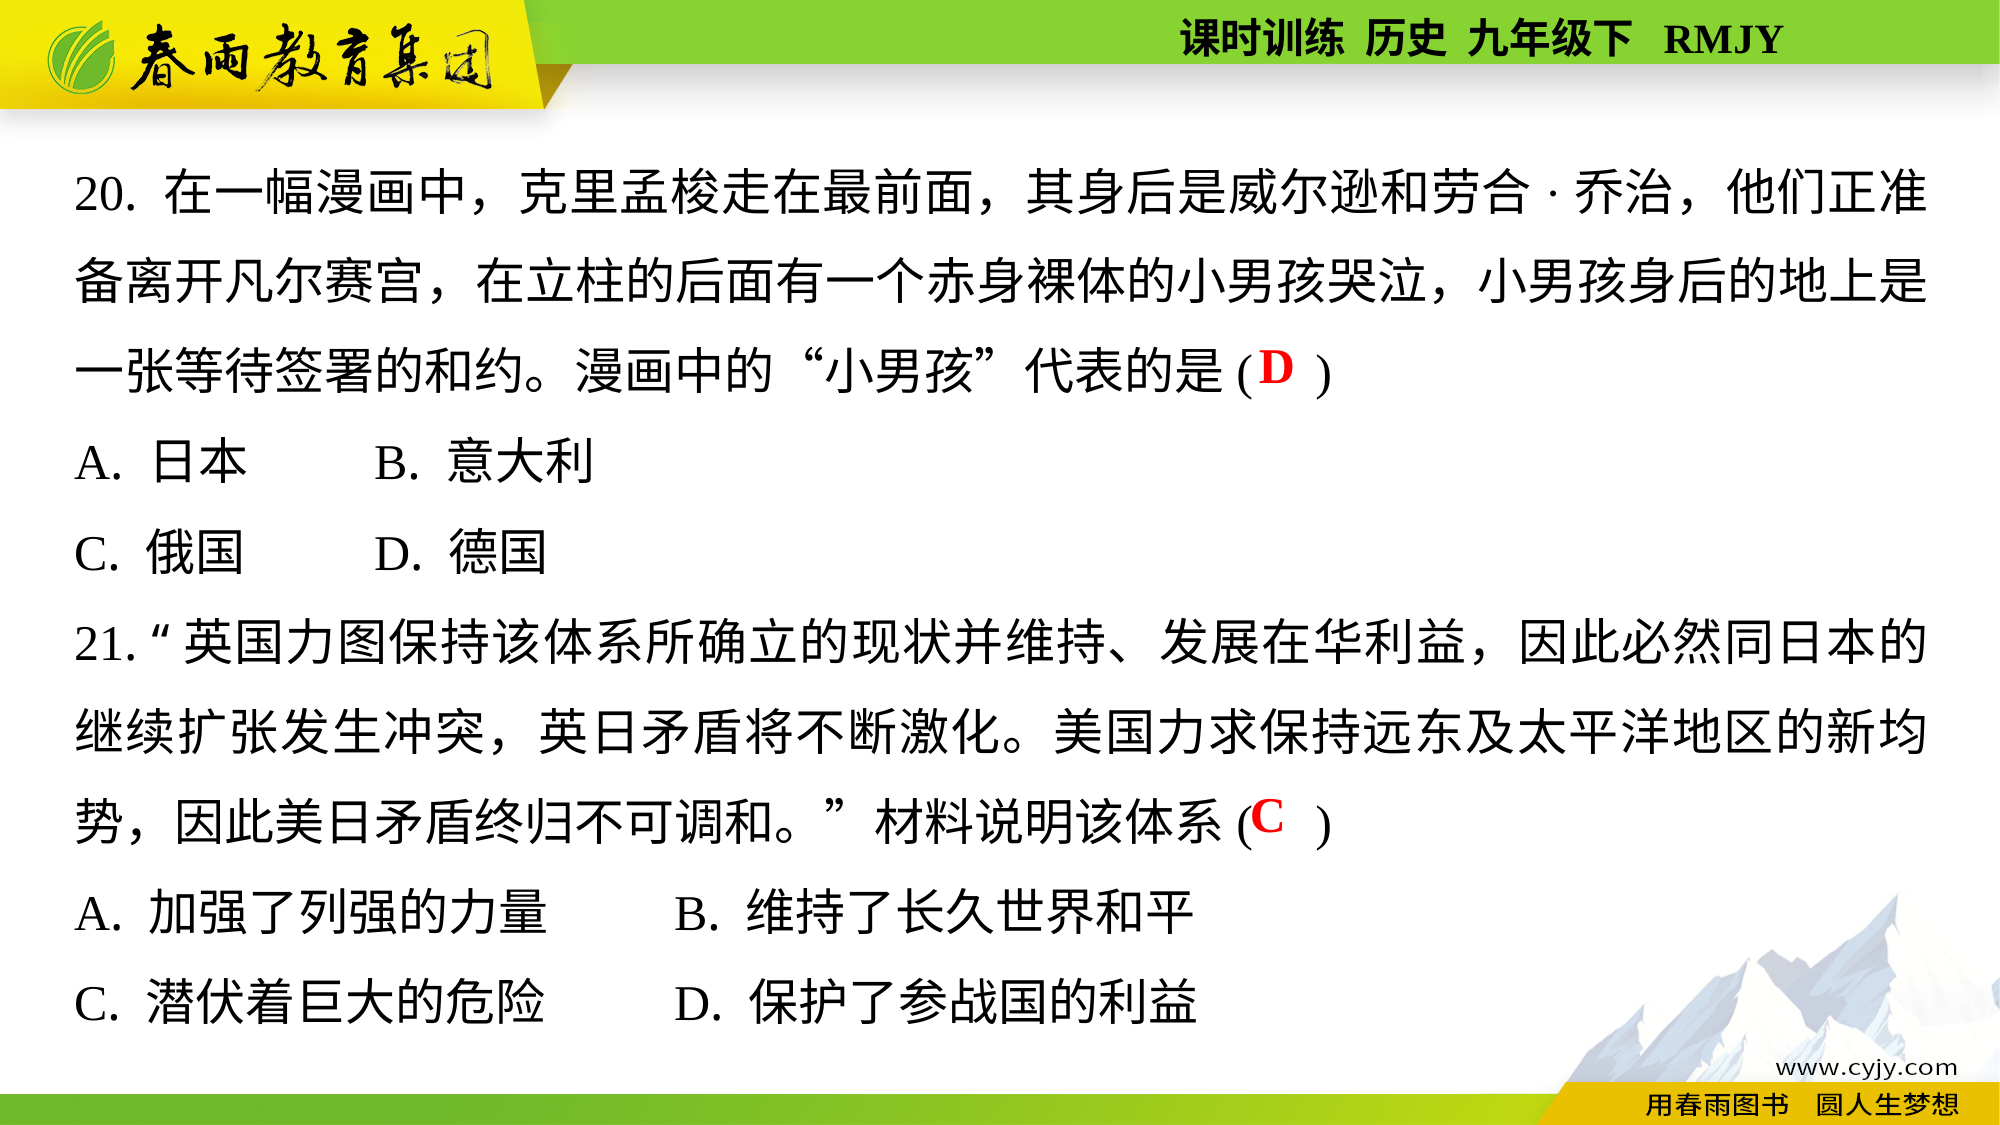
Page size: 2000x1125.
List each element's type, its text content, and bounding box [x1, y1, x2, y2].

text_box D [1244, 326, 1310, 401]
list 20. 在一幅漫画中，克里孟梭走在最前面，其身后是威尔逊和劳合·乔治，他们正准备离开凡尔赛宫，在立柱的后面有一个赤身裸体的小男孩哭泣，小男孩身后的地上是一张等待签署的和约。漫画中的“小男孩”代表的是( ) A. 日本 B. 意大利 C. 俄国 D. 德国 21. “英国力图保持该体系所确立的现状并维持、发展在华利益，因此必然同日本的继续扩张发生冲突，英日矛盾将不断激化。美国力求保持远东及太平洋地区的新均势，因此美日矛盾终归不可调和。”材料说明该体系( ) A. 加强了列强的力量 B. 维持了长久世界和平 C. 潜伏着巨大的危险 D. 保护了参战国的利益 [59, 122, 1944, 1047]
text_box C [1235, 775, 1301, 850]
picture [0, 0, 2000, 1125]
